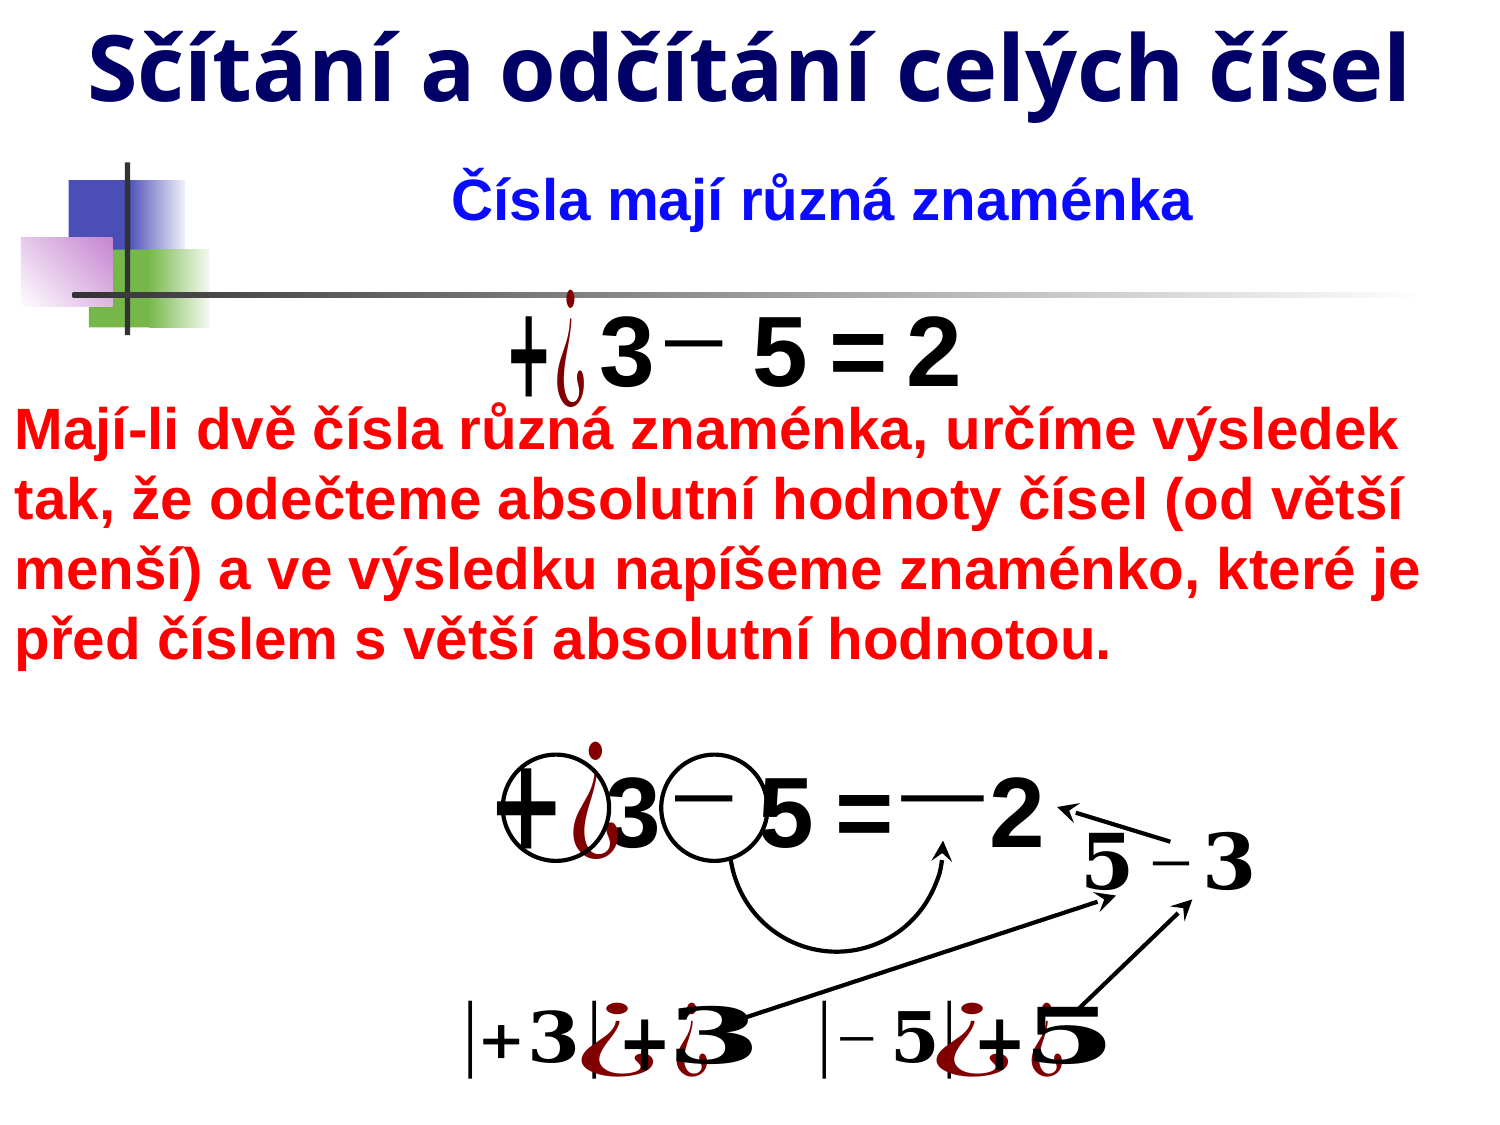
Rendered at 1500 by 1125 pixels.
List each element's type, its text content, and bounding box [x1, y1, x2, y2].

text_box = [820, 739, 904, 846]
text_box 3 [590, 739, 685, 875]
text_box [502, 754, 610, 861]
text_box 5 [744, 739, 820, 855]
text_box 5 [738, 278, 814, 383]
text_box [1076, 899, 1193, 1012]
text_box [743, 895, 1117, 1019]
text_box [1056, 807, 1171, 842]
text_box Čísla mají různá znaménka [236, 154, 1410, 240]
text_box [730, 840, 953, 895]
text_box Mají-li dvě čísla různá znaménka, určíme výsledek tak, že odečteme absolutní hodnoty čísel (od větší menší) [0, 469, 1500, 609]
text_box 2 [974, 739, 1058, 875]
text_box 3 [584, 278, 679, 383]
text_box Mají-li dvě čísla různá znaménka, určíme výsledek tak, že odečteme absolutní hodnoty čísel (od větší menší) a ve výsledku napíšeme znaménko, které je před číslem s větší absolutní hodnotou. [0, 609, 1500, 679]
text_box [661, 754, 768, 861]
text_box Mají-li dvě čísla různá znaménka, [0, 383, 1500, 469]
text_box = [814, 278, 898, 383]
title Sčítání a odčítání celých čísel [0, 18, 1500, 128]
